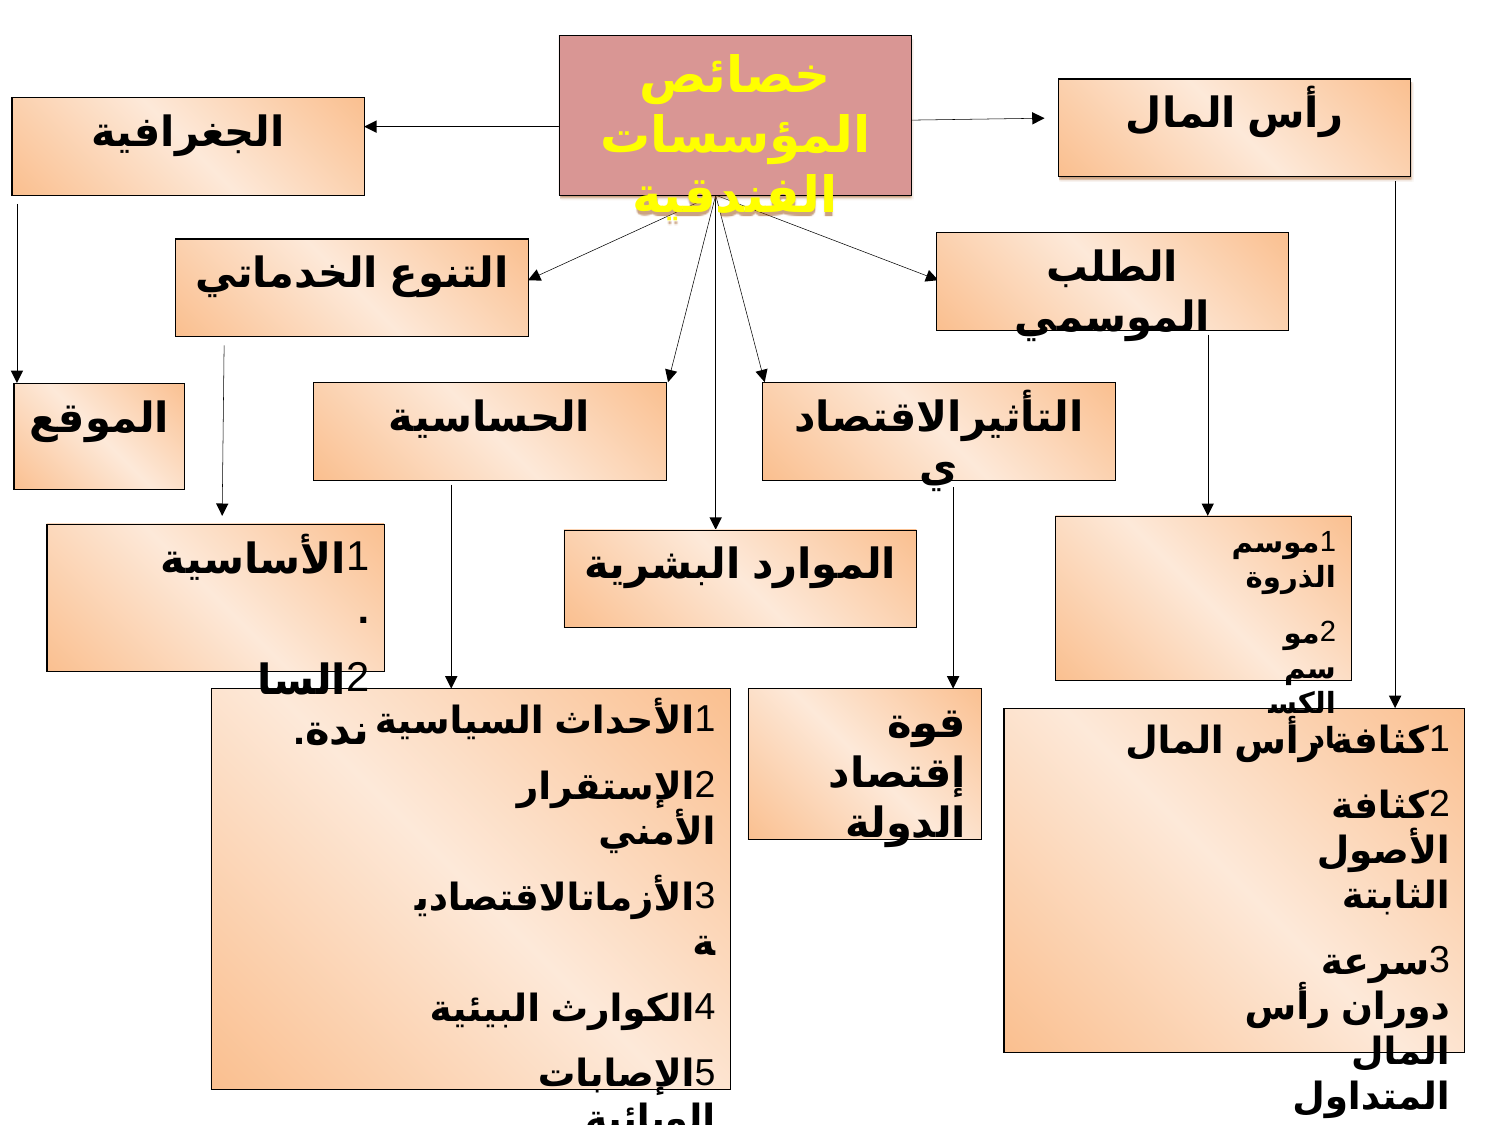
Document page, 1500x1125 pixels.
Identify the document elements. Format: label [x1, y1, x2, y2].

text_box [11, 34, 1465, 1091]
